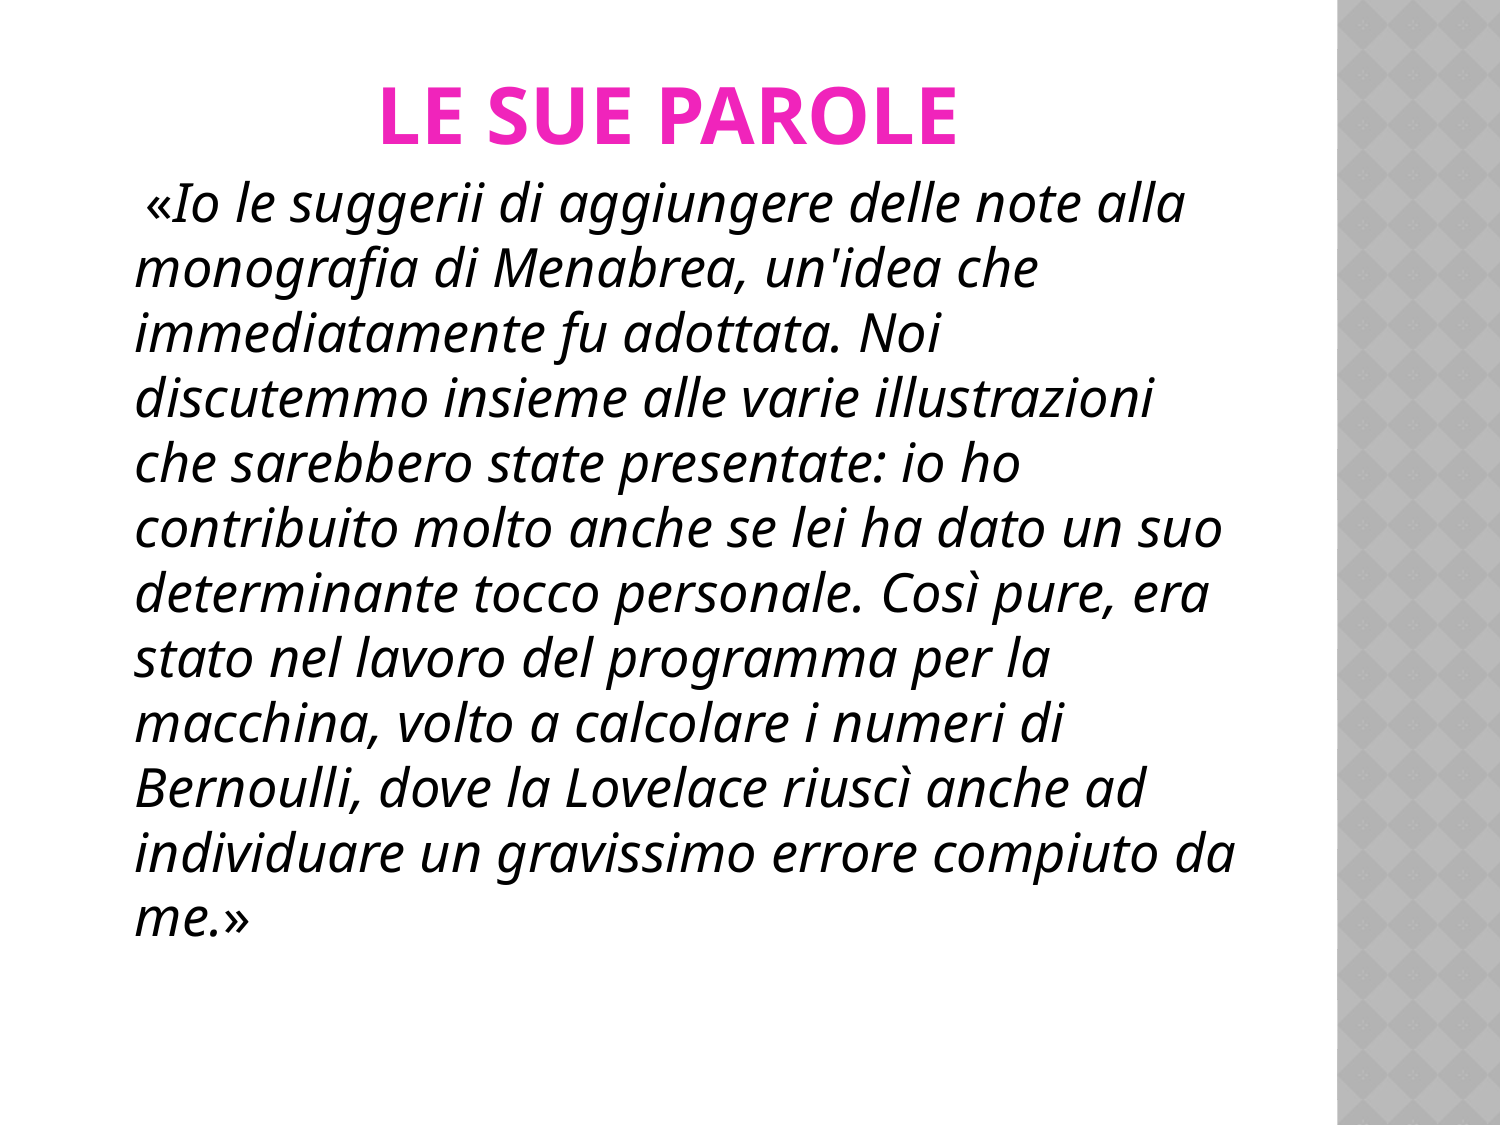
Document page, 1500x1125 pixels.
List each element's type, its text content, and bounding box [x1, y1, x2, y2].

title Le sue parole [75, 52, 1263, 160]
list «Io le suggerii di aggiungere delle note alla monografia di Menabrea, un'idea che immediatamente fu adottata. Noi discutemmo insieme alle varie illustrazioni che sarebbero state presentate: io ho contribuito molto anche se lei ha dato un suo determinante tocco personale. Così pure, era stato nel lavoro del programma per la macchina, volto a calcolare i numeri di Bernoulli, dove la Lovelace riuscì anche ad individuare un gravissimo errore compiuto da me.» [75, 160, 1263, 1059]
